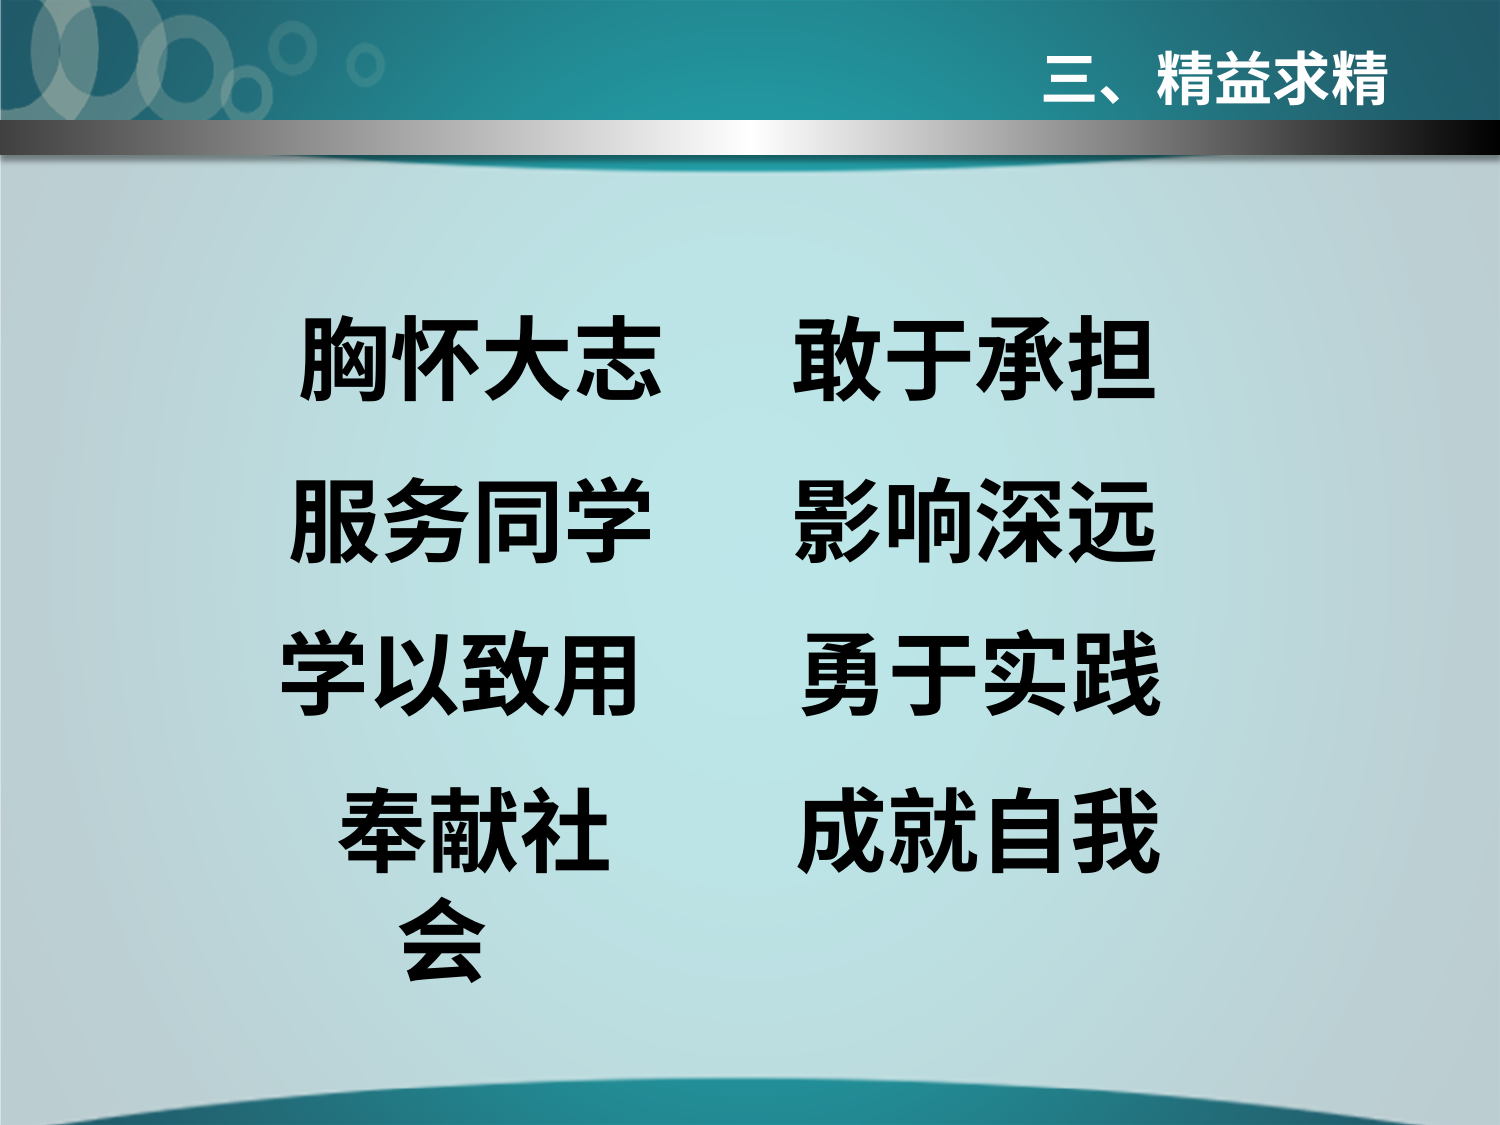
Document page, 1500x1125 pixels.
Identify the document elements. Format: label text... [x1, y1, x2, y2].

text_box 服务同学 [230, 456, 715, 581]
text_box 成就自我 [781, 766, 1178, 892]
text_box 胸怀大志 [218, 294, 703, 420]
text_box 三、精益求精 [1025, 35, 1405, 120]
text_box 学以致用 [206, 609, 715, 735]
text_box 勇于实践 [781, 609, 1179, 735]
text_box 敢于承担 [776, 294, 1174, 420]
picture [0, 0, 1500, 1125]
text_box 影响深远 [776, 456, 1174, 581]
text_box 奉献社会 [218, 766, 668, 1002]
